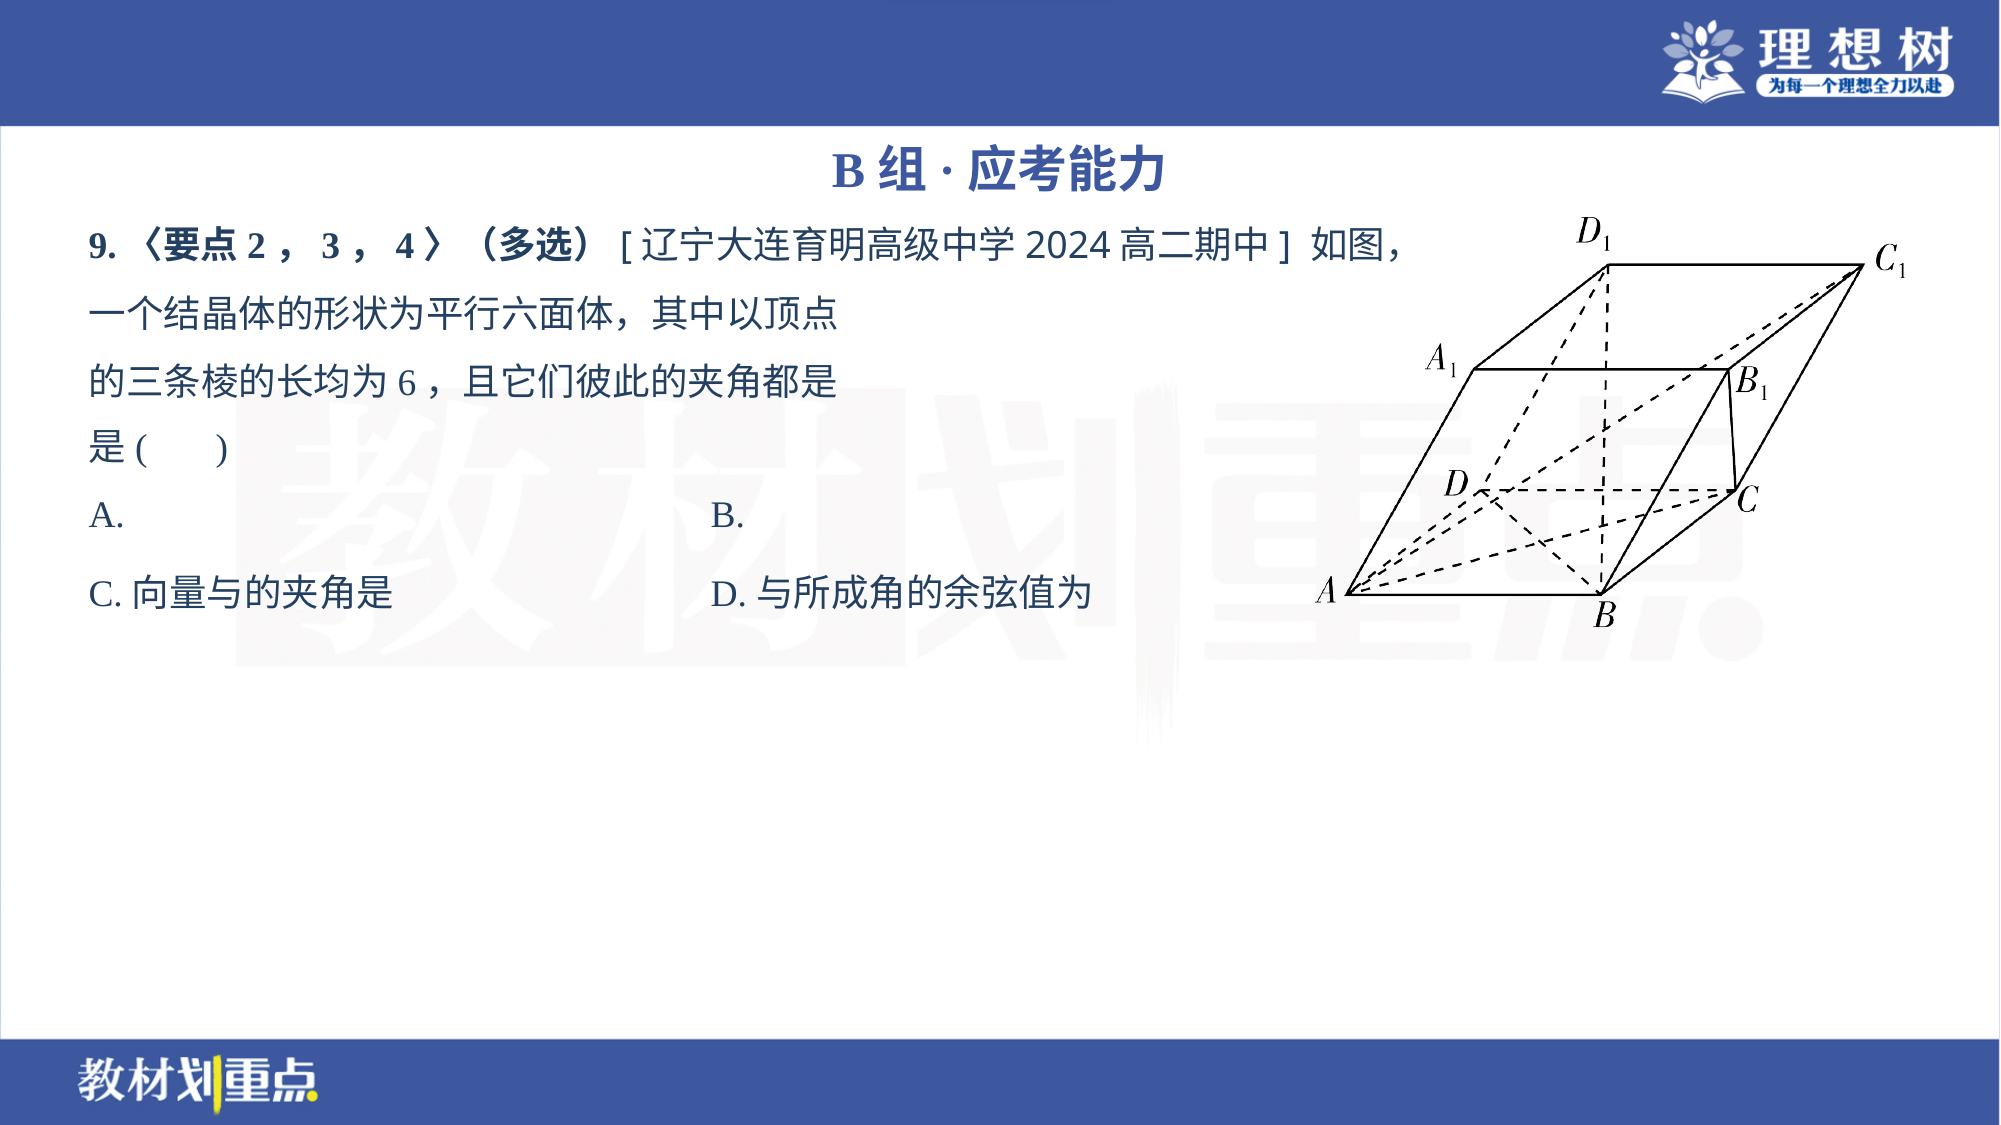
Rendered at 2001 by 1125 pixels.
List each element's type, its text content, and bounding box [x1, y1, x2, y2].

text_box B组·应考能力 [88, 135, 1911, 196]
picture [0, 0, 2000, 1125]
